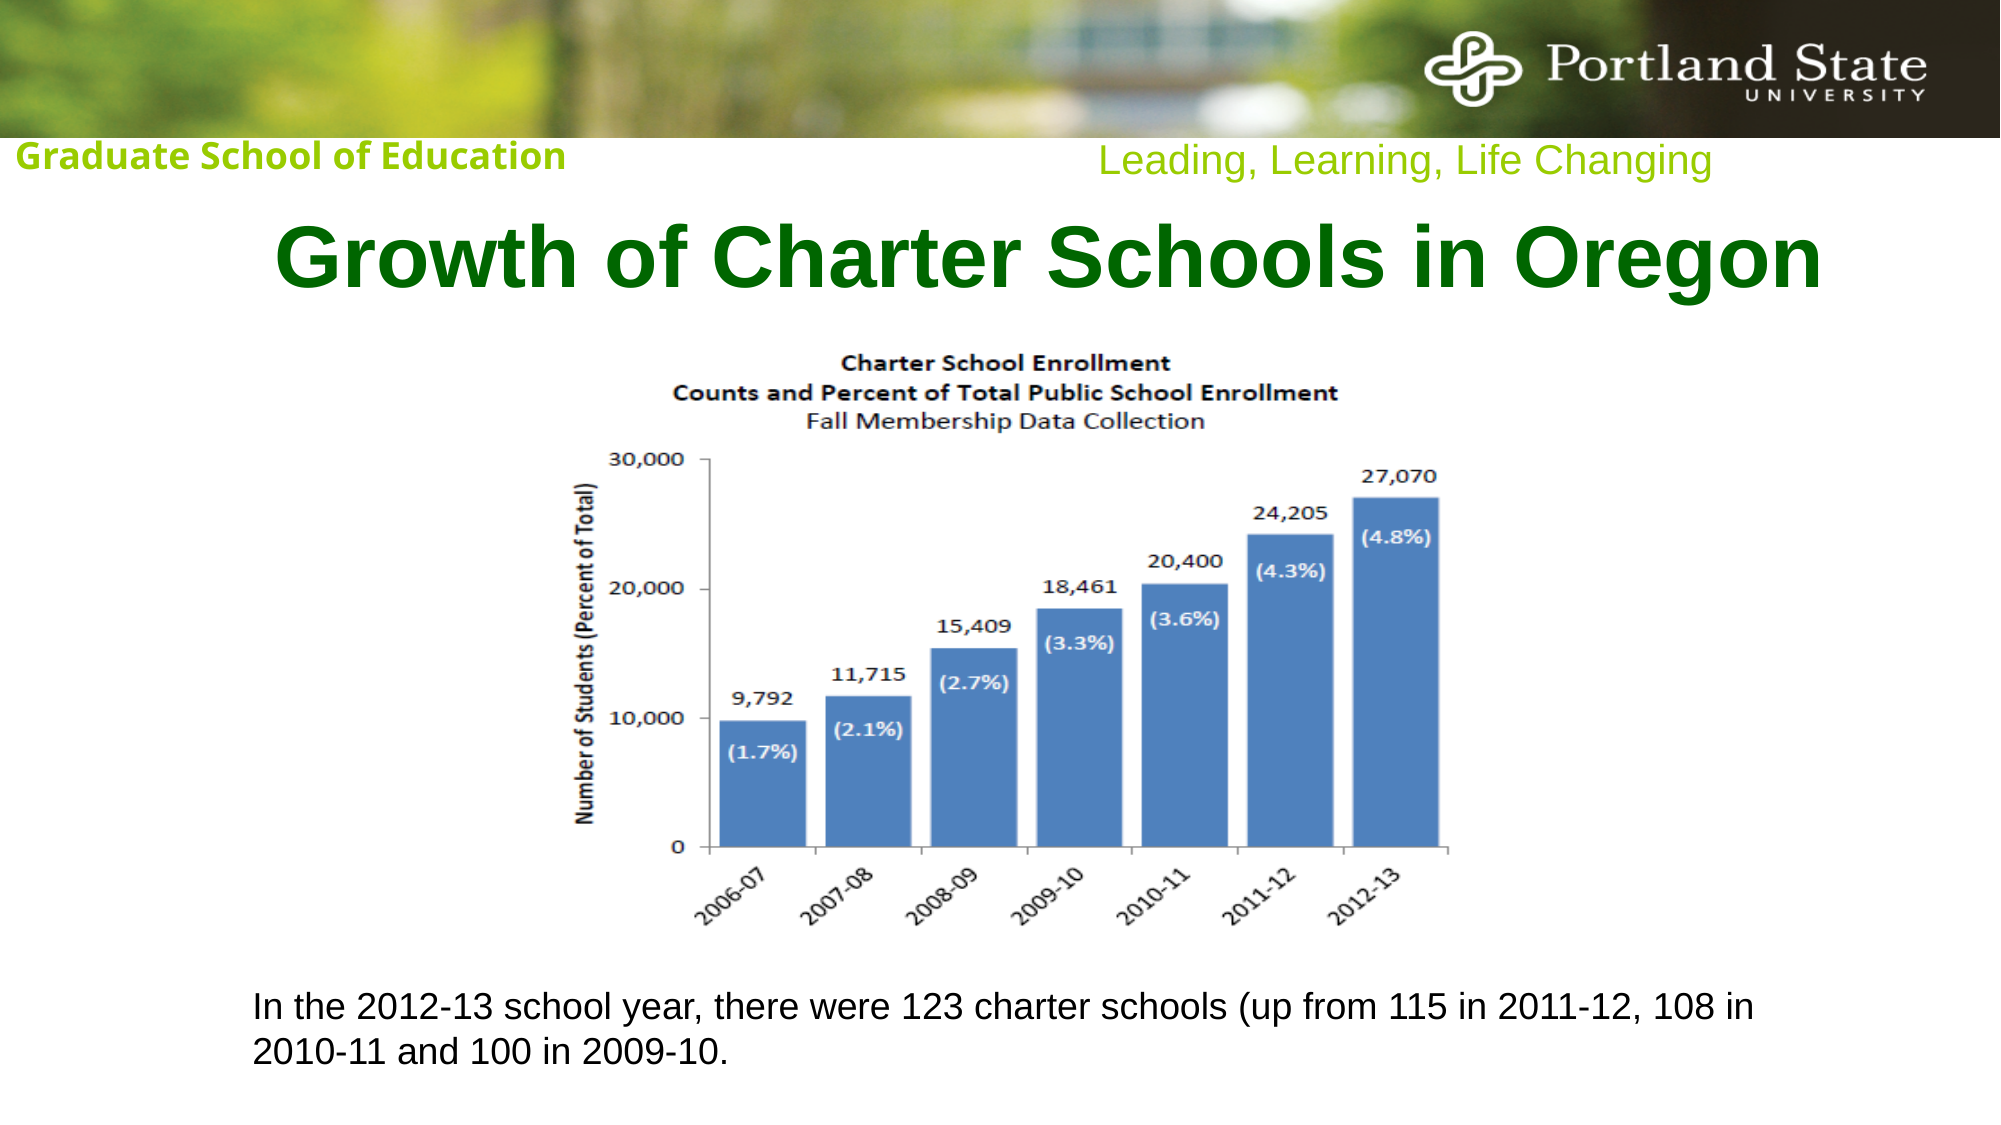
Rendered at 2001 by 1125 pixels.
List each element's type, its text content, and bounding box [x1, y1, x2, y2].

title Growth of Charter Schools in Oregon [99, 203, 2000, 314]
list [535, 313, 1495, 953]
text_box In the 2012-13 school year, there were 123 charter schools (up from 115 in 2011-12, 108 in 2010-11 and 100 in 2009-10. [237, 974, 1875, 1080]
